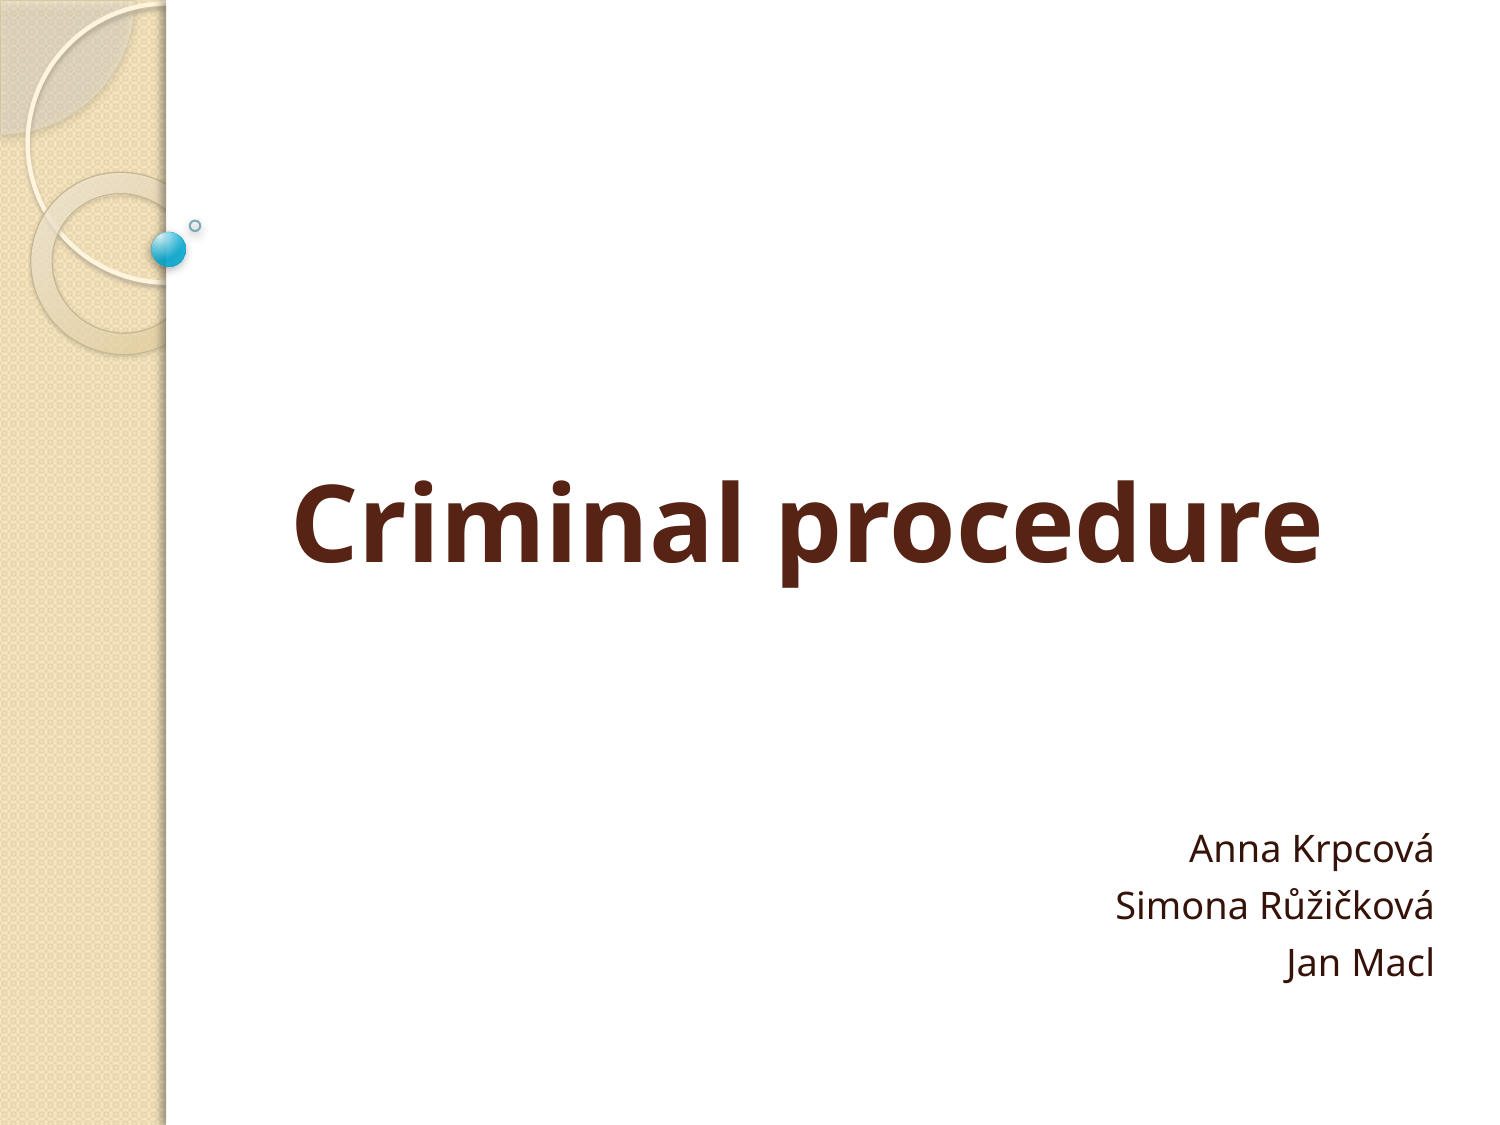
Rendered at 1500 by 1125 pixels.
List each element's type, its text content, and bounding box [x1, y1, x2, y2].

subtitle Anna Krpcová Simona Růžičková Jan Macl [1087, 825, 1450, 1022]
title Criminal procedure [200, 350, 1415, 592]
